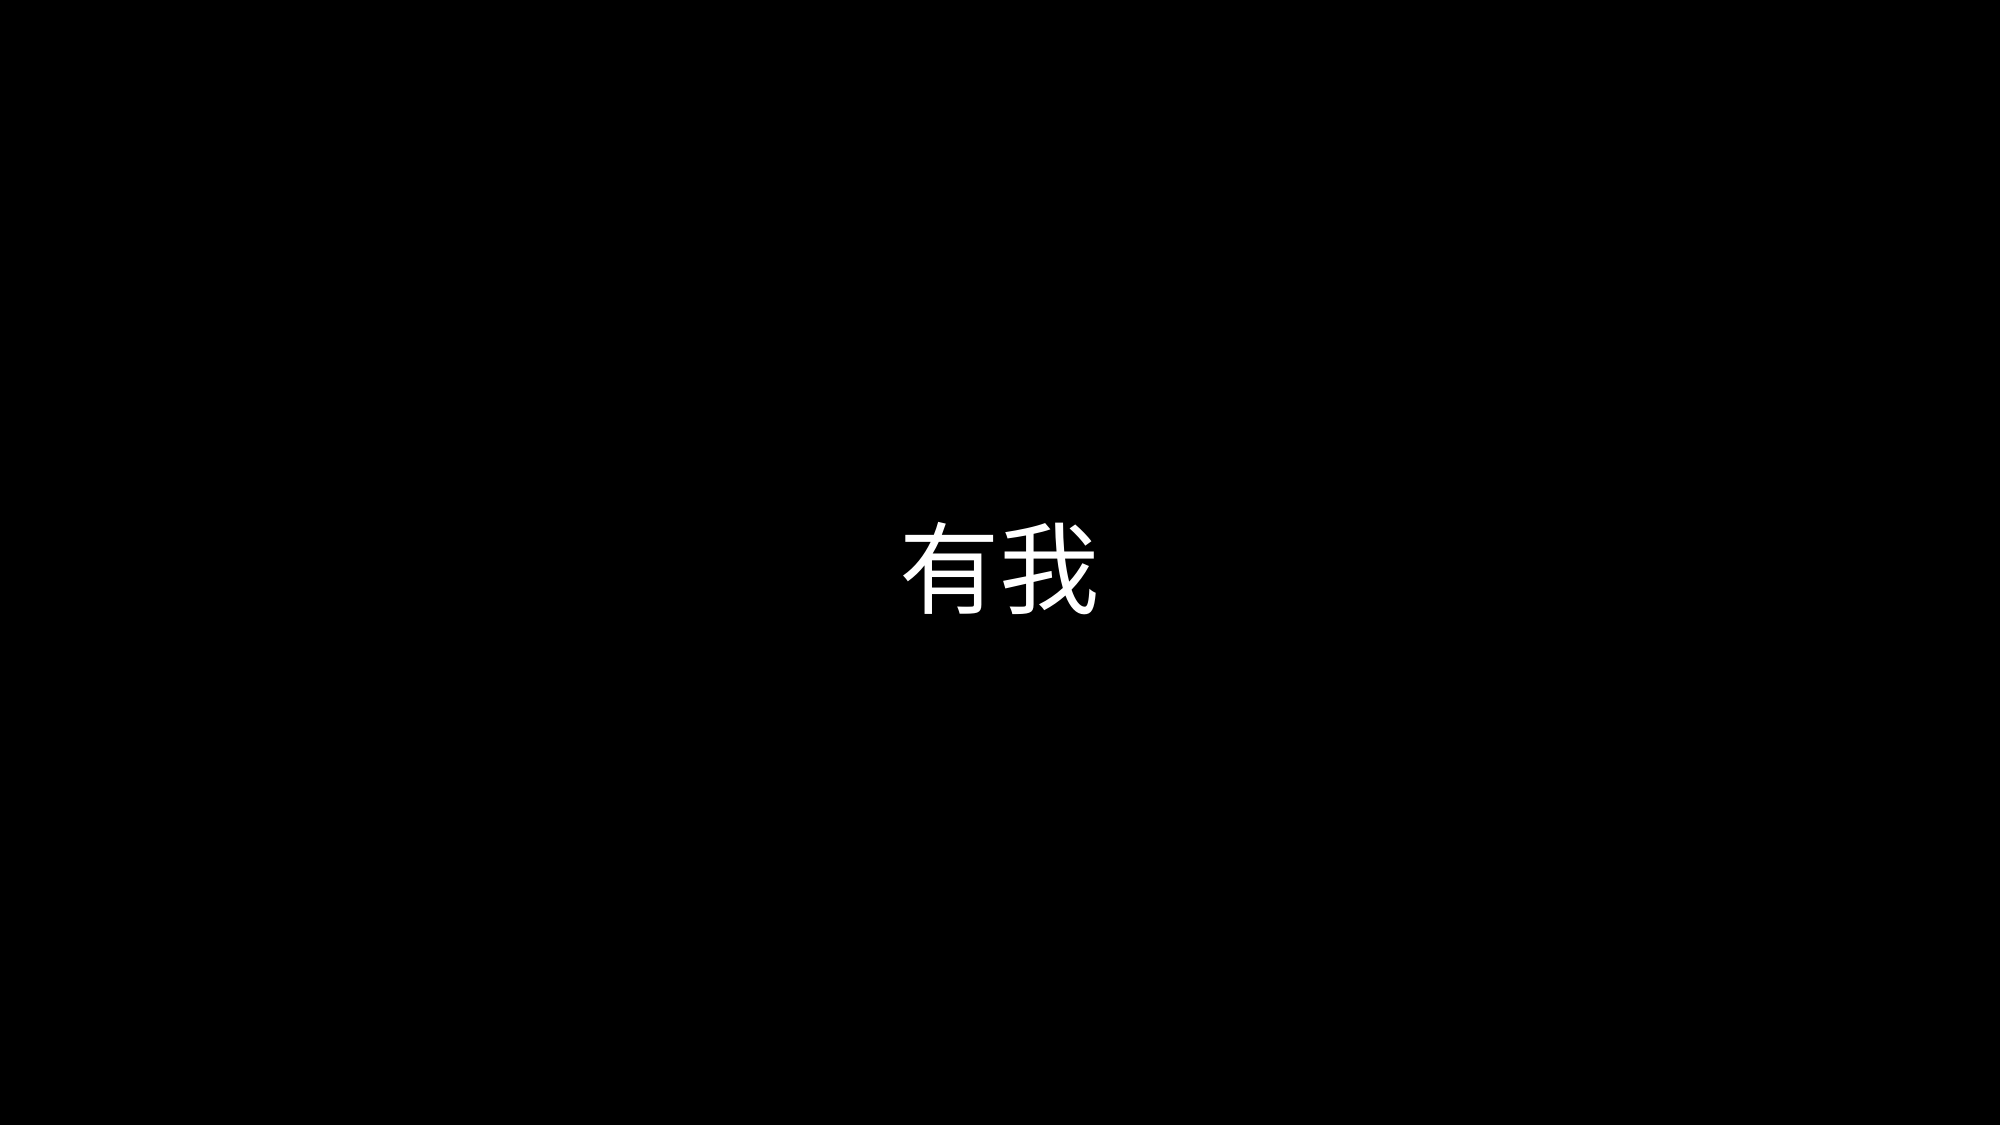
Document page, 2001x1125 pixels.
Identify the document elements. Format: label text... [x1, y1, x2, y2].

text_box 有我 [818, 481, 1182, 644]
